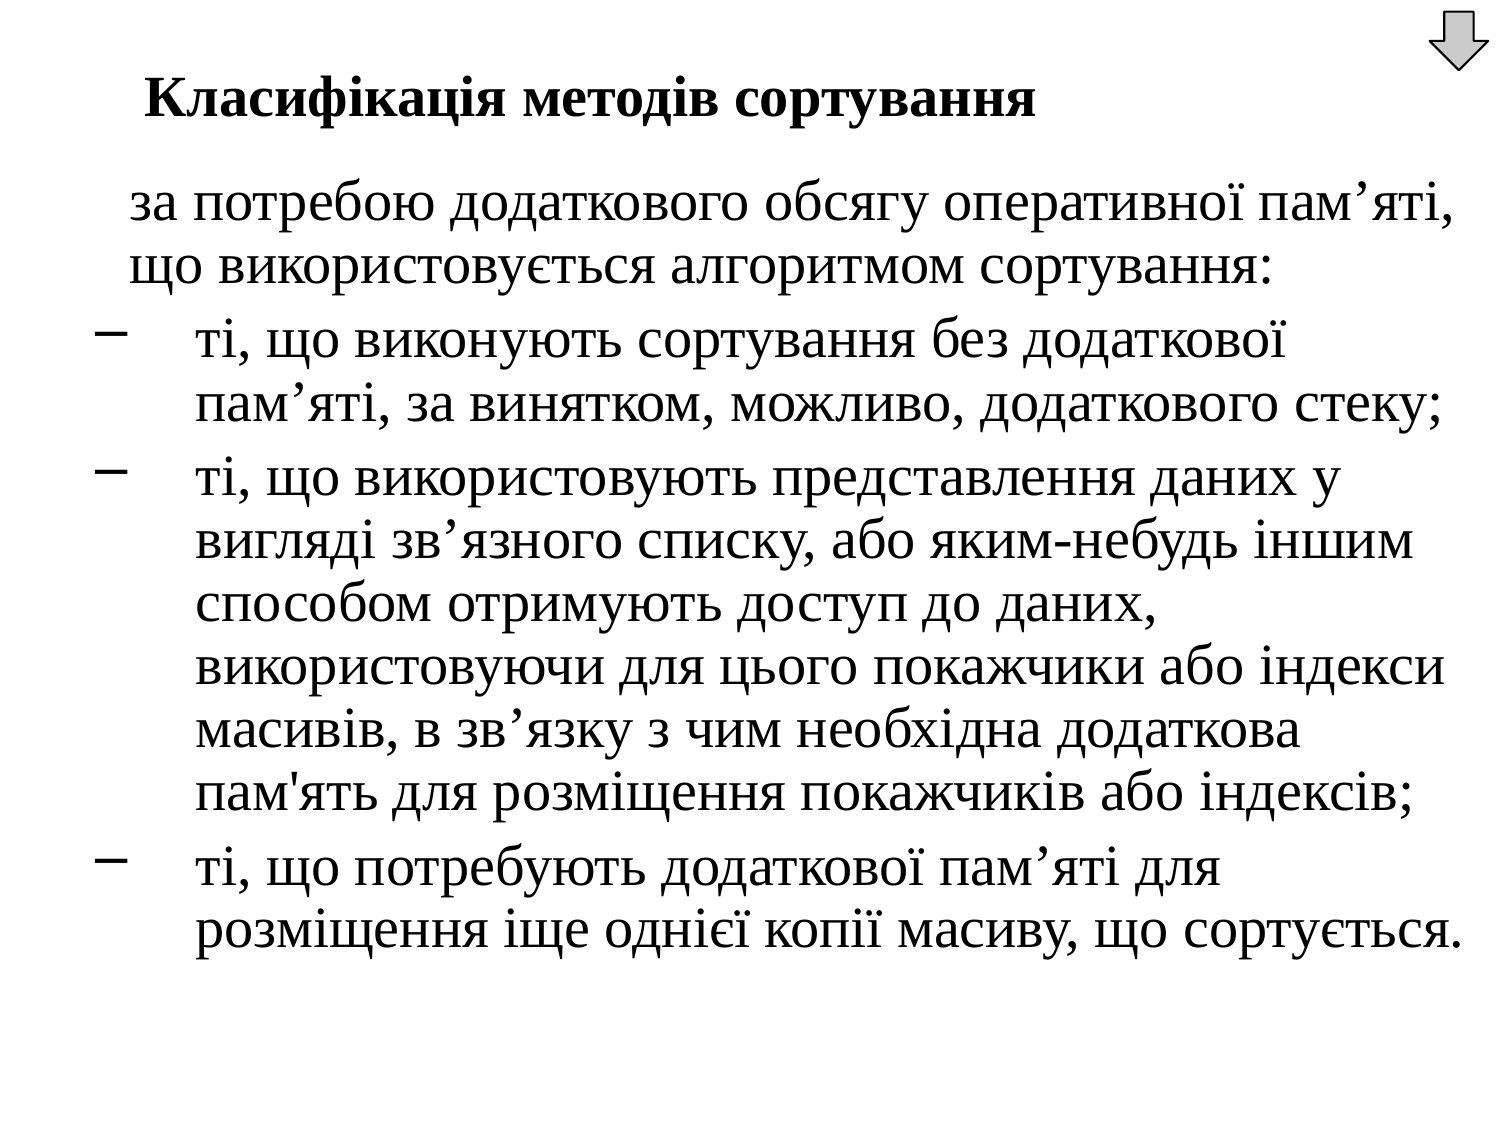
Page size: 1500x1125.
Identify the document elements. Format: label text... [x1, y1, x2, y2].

list Класифікація методів сортування за потребою додаткового обсягу оперативної пам’яті, що використовується алгоритмом сортування: ті, що виконують сортування без додаткової пам’яті, за винятком, можливо, додаткового стеку; ті, що використовують представлення даних у вигляді зв’язного списку, або яким-небудь іншим способом отримують доступ до даних, використовуючи для цього покажчики або індекси масивів, в зв’язку з чим необхідна додаткова пам'ять для розміщення покажчиків або індексів; ті, що потребують додаткової пам’яті для розміщення іще однієї копії масиву, що сортується. [0, 58, 1500, 1125]
text_box [1429, 11, 1489, 71]
